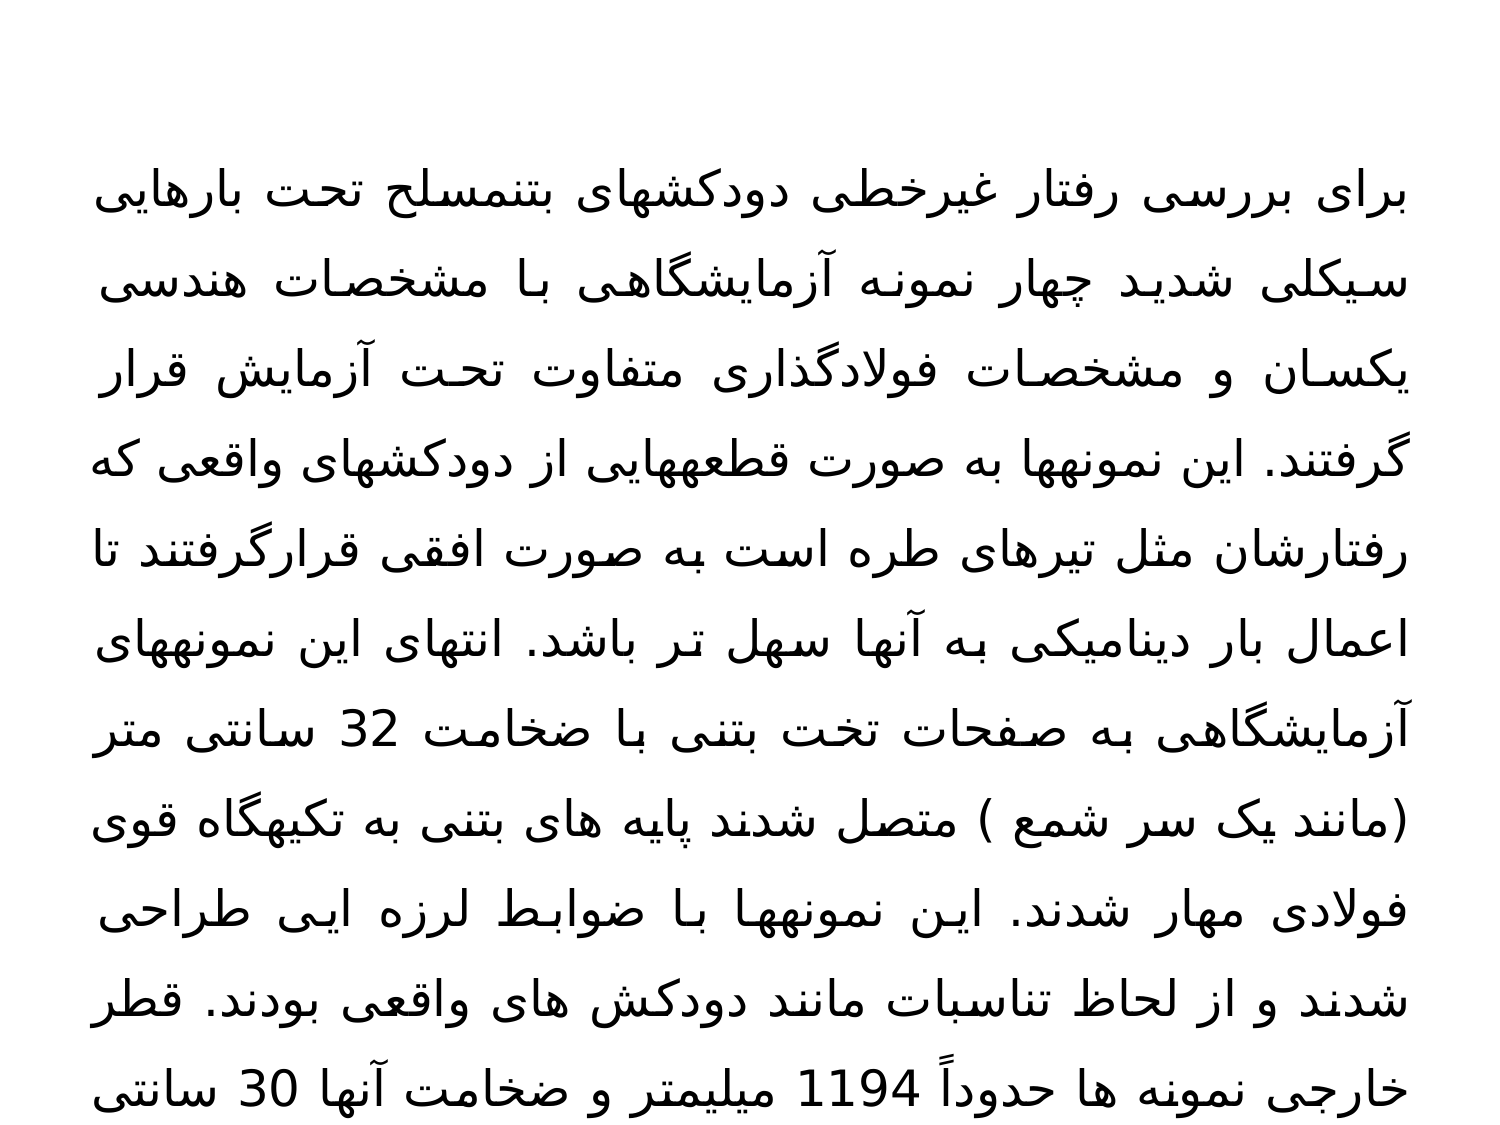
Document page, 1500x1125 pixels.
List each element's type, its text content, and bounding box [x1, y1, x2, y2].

text_box برای بررسی رفتار غیر­خطی دودکش­های بتن­مسلح تحت بارهایی سیکلی شدید چهار نمونه آزمایشگاهی با مشخصات هندسی یکسان و مشخصات فولاد­گذاری متفاوت تحت آزمایش قرار گرفتند. این نمونه­ها به صورت قطعه­هایی از دودکش­های واقعی که رفتار­شان مثل تیر­های طره است به صورت افقی قرار­گرفتند تا اعمال بار دینامیکی به آنها سهل تر باشد. انتهای این نمونه­های آزمایشگاهی به صفحات تخت بتنی با ضخامت 32 سانتی متر (مانند یک سر شمع ) متصل شدند پایه های بتنی به تکیه­گاه قوی فولادی مهار شدند. این نمونه­ها با ضوابط لرزه ایی طراحی شدند و از لحاظ تناسبات مانند دودکش های واقعی بودند. قطر خارجی نمونه ها حدوداً 1194 میلیمتر و ضخامت آنها 30 سانتی متر بوده و در نتیجه نسبت قطر به ضخامت نمونه ها برابر 40 است که مانند دودکش­های واقعی است. [74, 119, 1425, 1125]
